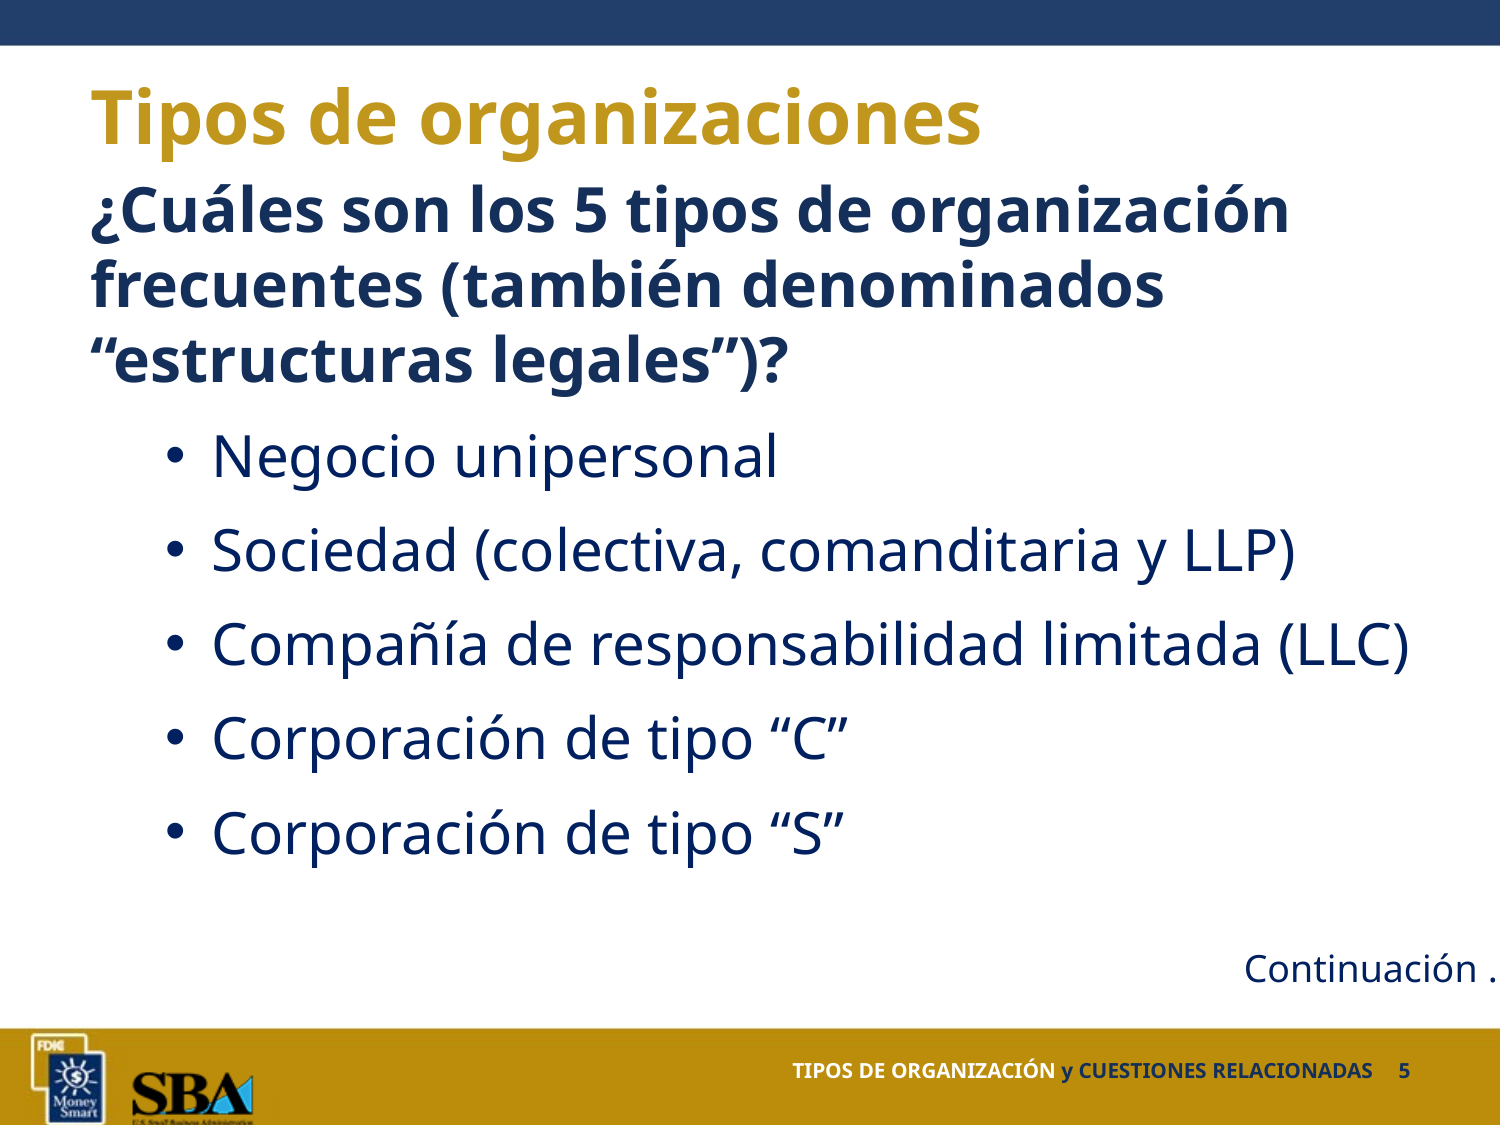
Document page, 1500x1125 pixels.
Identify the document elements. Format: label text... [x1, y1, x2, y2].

picture [0, 0, 1500, 1125]
list ¿Cuáles son los 5 tipos de organización frecuentes (también denominados “estructuras legales”)? Negocio unipersonal Sociedad (colectiva, comanditaria y LLP) Compañía de responsabilidad limitada (LLC) Corporación de tipo “C” Corporación de tipo “S” [74, 163, 1426, 800]
text_box Continuación ... [1228, 937, 1500, 998]
title Tipos de organizaciones [74, 62, 1500, 163]
